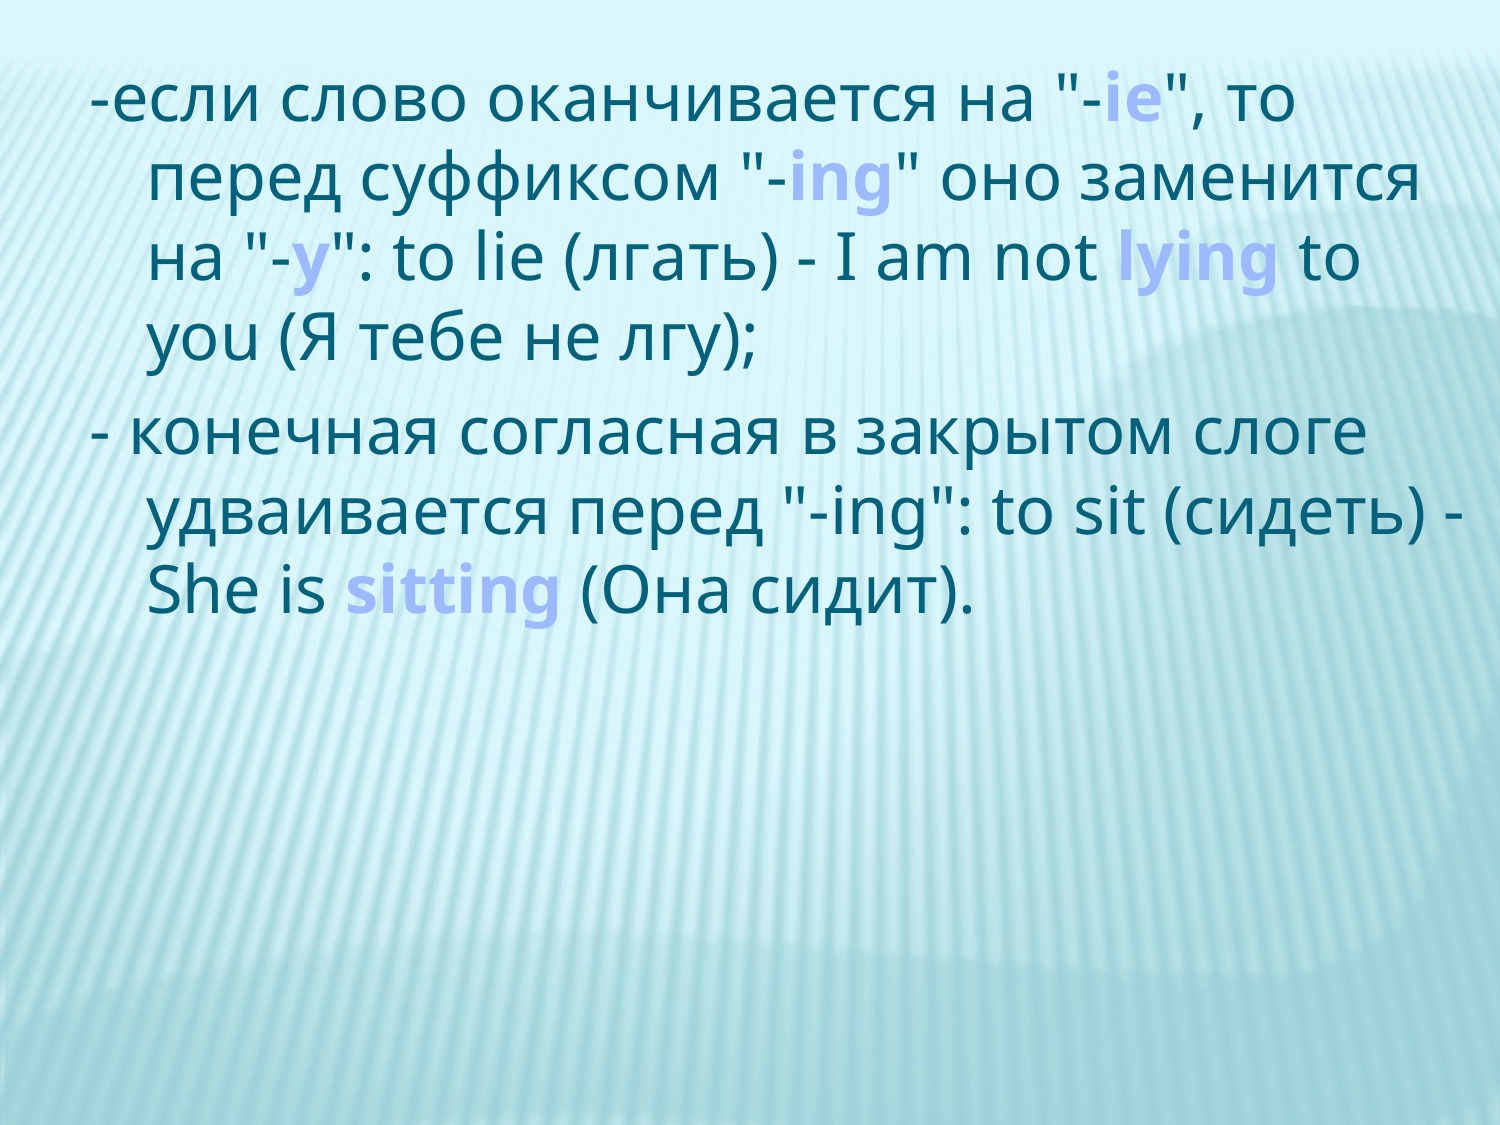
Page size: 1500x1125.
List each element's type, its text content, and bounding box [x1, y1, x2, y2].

list -если слово оканчивается на "-ie", то перед суффиксом "-ing" оно заменится на "-y": to lie (лгать) - I am not lying to you (Я тебе не лгу); - конечная согласная в закрытом слоге удваивается перед "-ing": to sit (сидеть) - She is sitting (Она сидит). [75, 46, 1500, 986]
